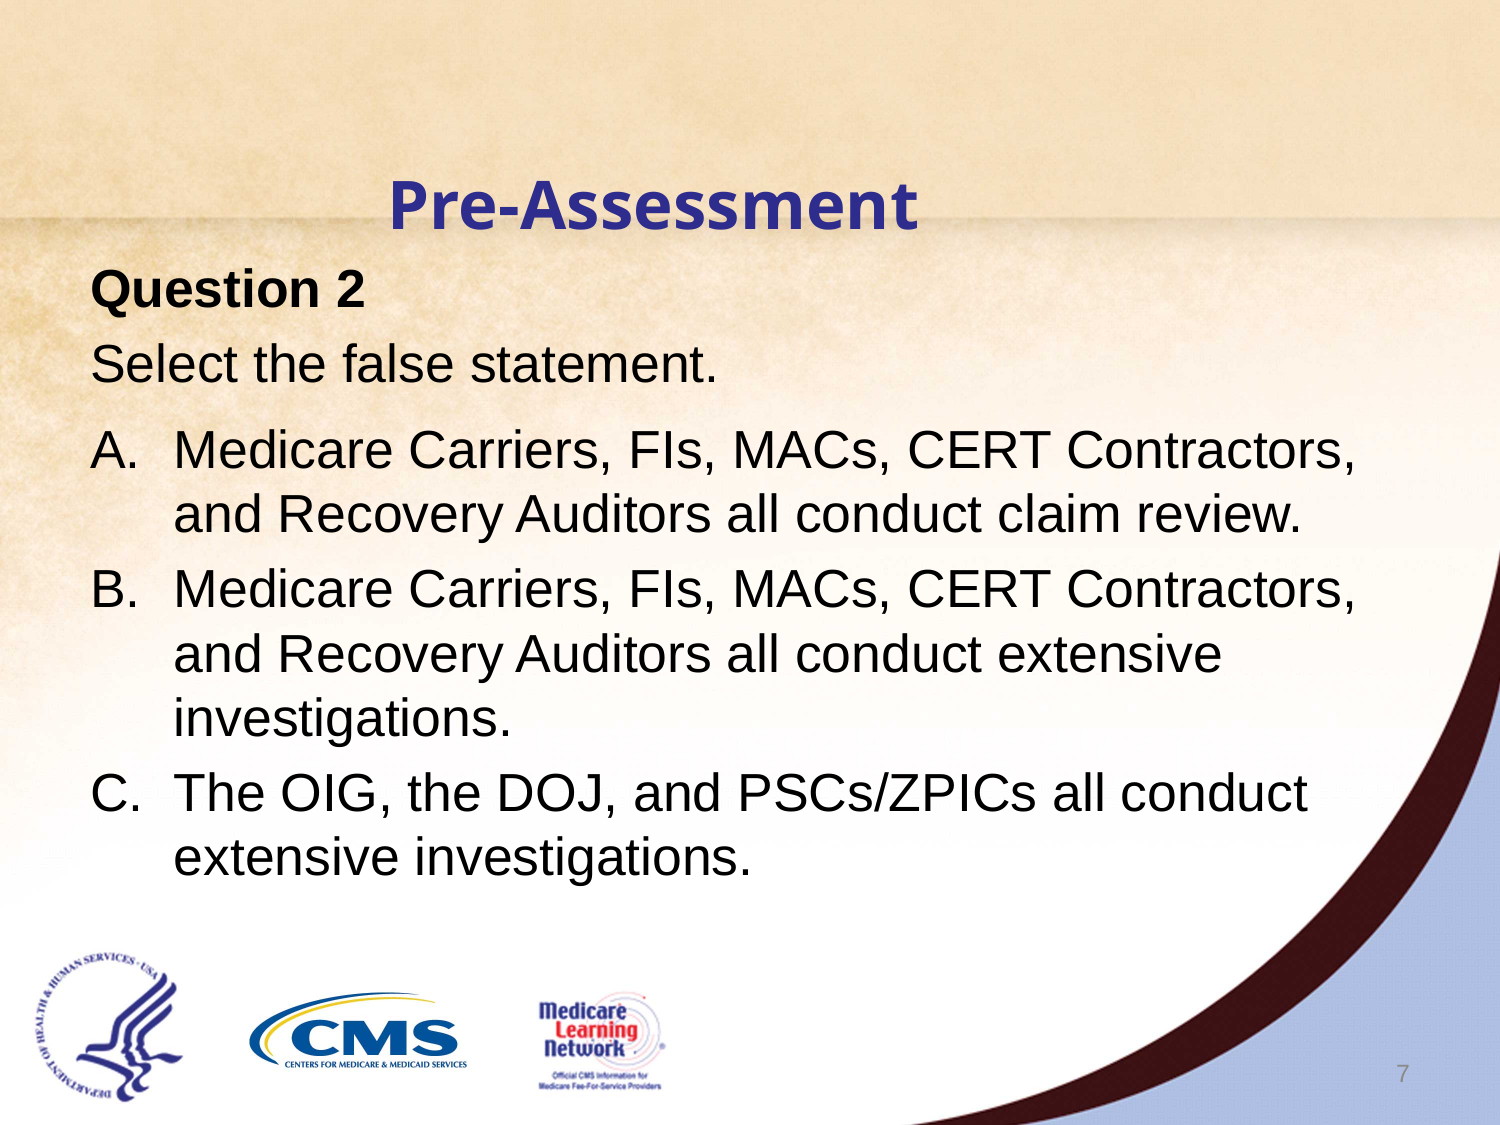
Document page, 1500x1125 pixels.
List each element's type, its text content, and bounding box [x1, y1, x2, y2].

picture [0, 0, 1500, 1125]
list Pre-Assessment Question 2 Select the false statement. Medicare Carriers, FIs, MACs, CERT Contractors, and Recovery Auditors all conduct claim review. Medicare Carriers, FIs, MACs, CERT Contractors, and Recovery Auditors all conduct extensive investigations. The OIG, the DOJ, and PSCs/ZPICs all conduct extensive investigations. [75, 154, 1425, 898]
slide_number 7 [1074, 1042, 1425, 1103]
